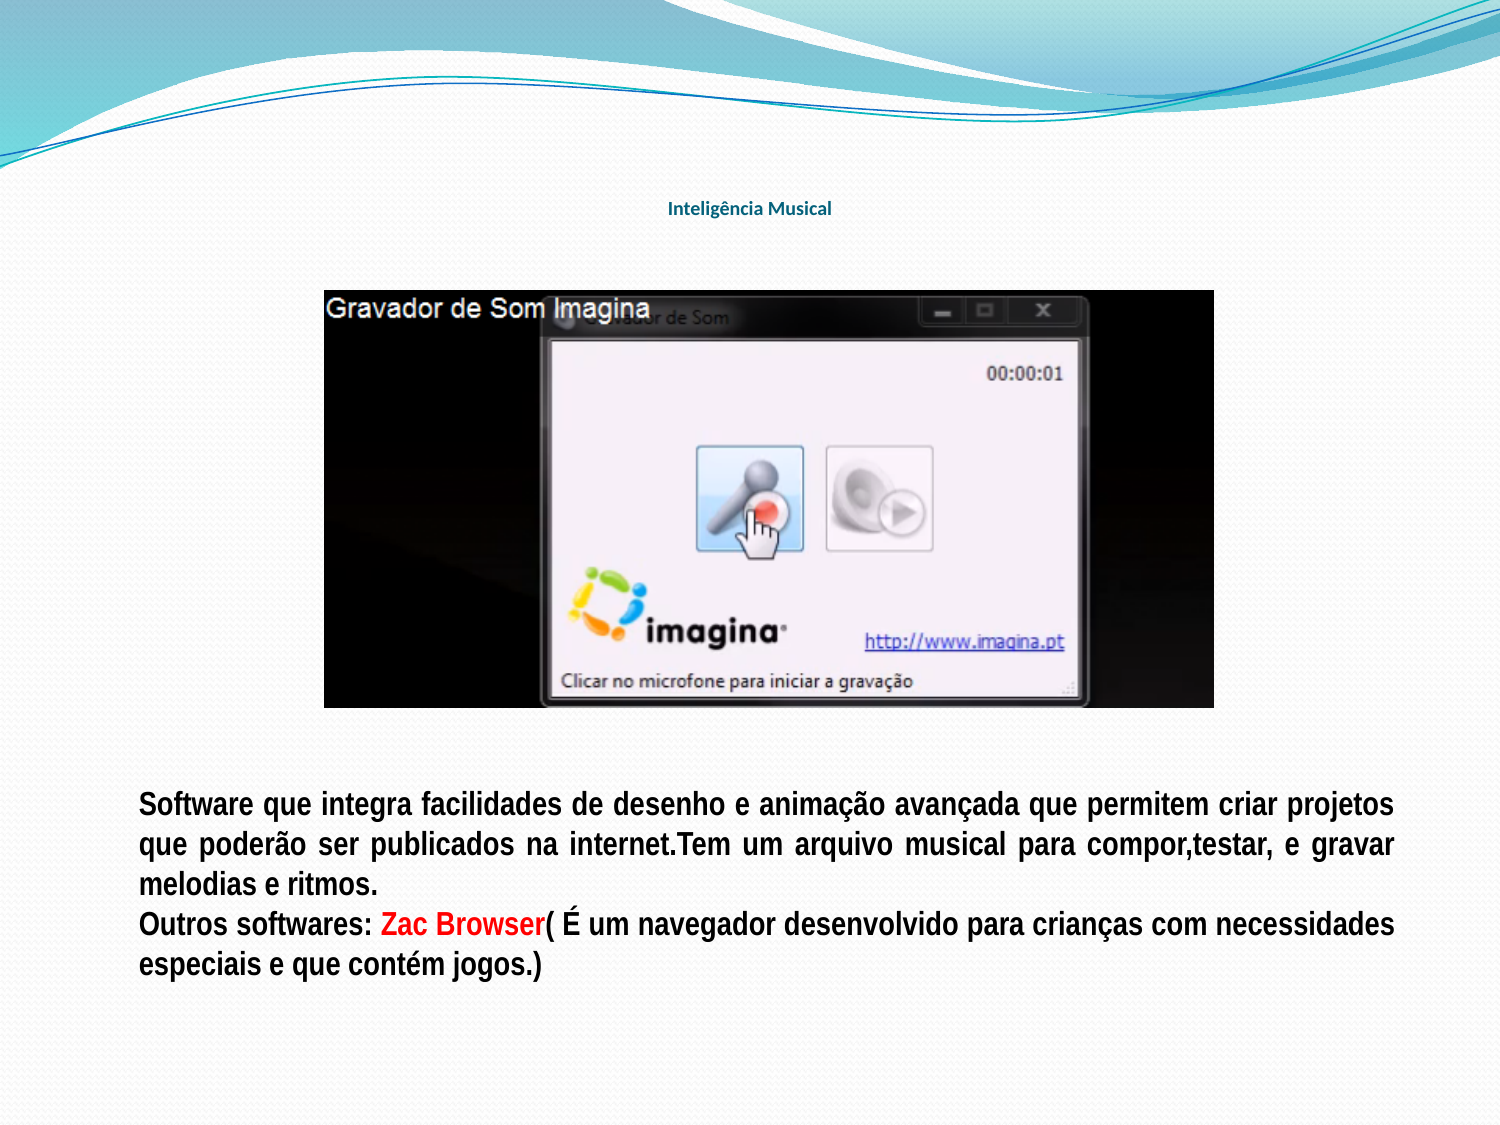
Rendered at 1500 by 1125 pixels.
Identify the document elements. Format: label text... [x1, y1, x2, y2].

title Inteligência Musical [75, 115, 1425, 244]
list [324, 290, 1215, 709]
text_box Software que integra facilidades de desenho e animação avançada que permitem criar projetos que poderão ser publicados na internet.Tem um arquivo musical para compor,testar, e gravar melodias e ritmos. Outros softwares: Zac Browser( É um navegador desenvolvido para crianças com necessidades especiais e que contém jogos.) [123, 775, 1412, 990]
